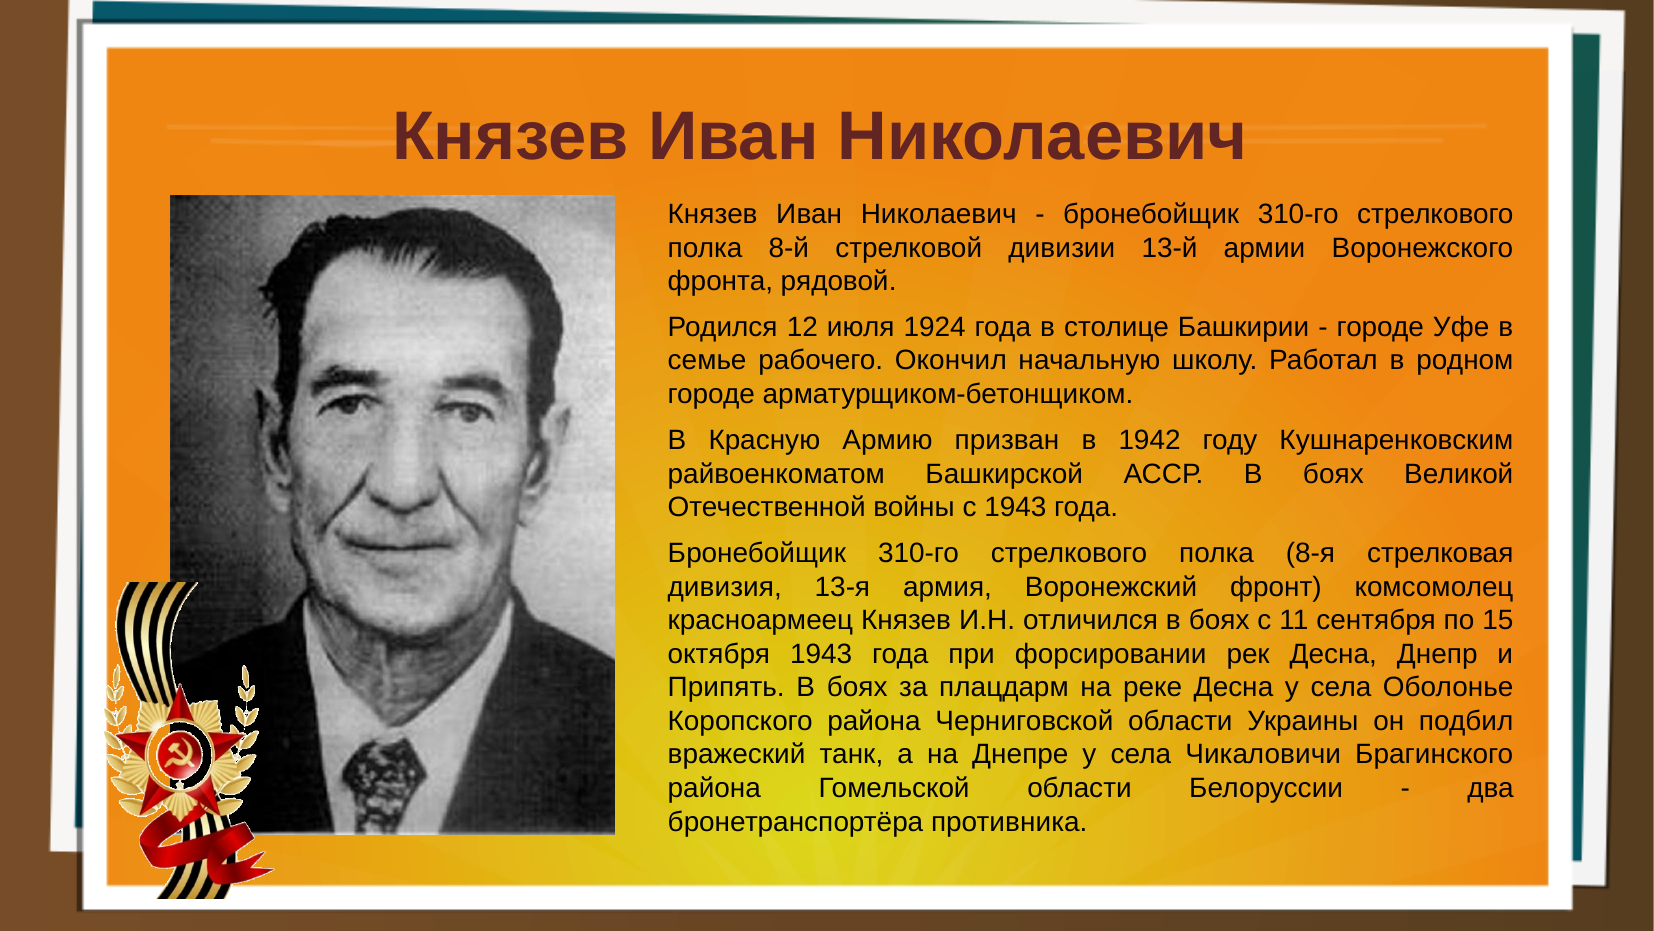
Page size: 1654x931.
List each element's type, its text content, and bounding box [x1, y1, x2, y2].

text_box Князев Иван Николаевич [158, 54, 1482, 209]
text_box Князев Иван Николаевич - бронебойщик 310-го стрелкового полка 8-й стрелковой дивизии 13-й армии Воронежского фронта, рядовой. Родился 12 июля 1924 года в столице Башкирии - городе Уфе в семье рабочего. Окончил начальную школу. Работал в родном городе арматурщиком-бетонщиком. В Красную Армию призван в 1942 году Кушнаренковским райвоенкоматом Башкирской АССР. В боях Великой Отечественной войны с 1943 года. Бронебойщик 310-го стрелкового полка (8-я стрелковая дивизия, 13-я армия, Воронежский фронт) комсомолец красноармеец Князев И.Н. отличился в боях с 11 сентября по 15 октября 1943 года при форсировании рек Десна, Днепр и Припять. В боях за плацдарм на реке Десна у села Оболонье Коропского района Черниговской области Украины он подбил вражеский танк, а на Днепре у села Чикаловичи Брагинского района Гомельской области Белоруссии - два бронетранспортёра противника. [604, 195, 1514, 857]
picture [0, 0, 1654, 931]
